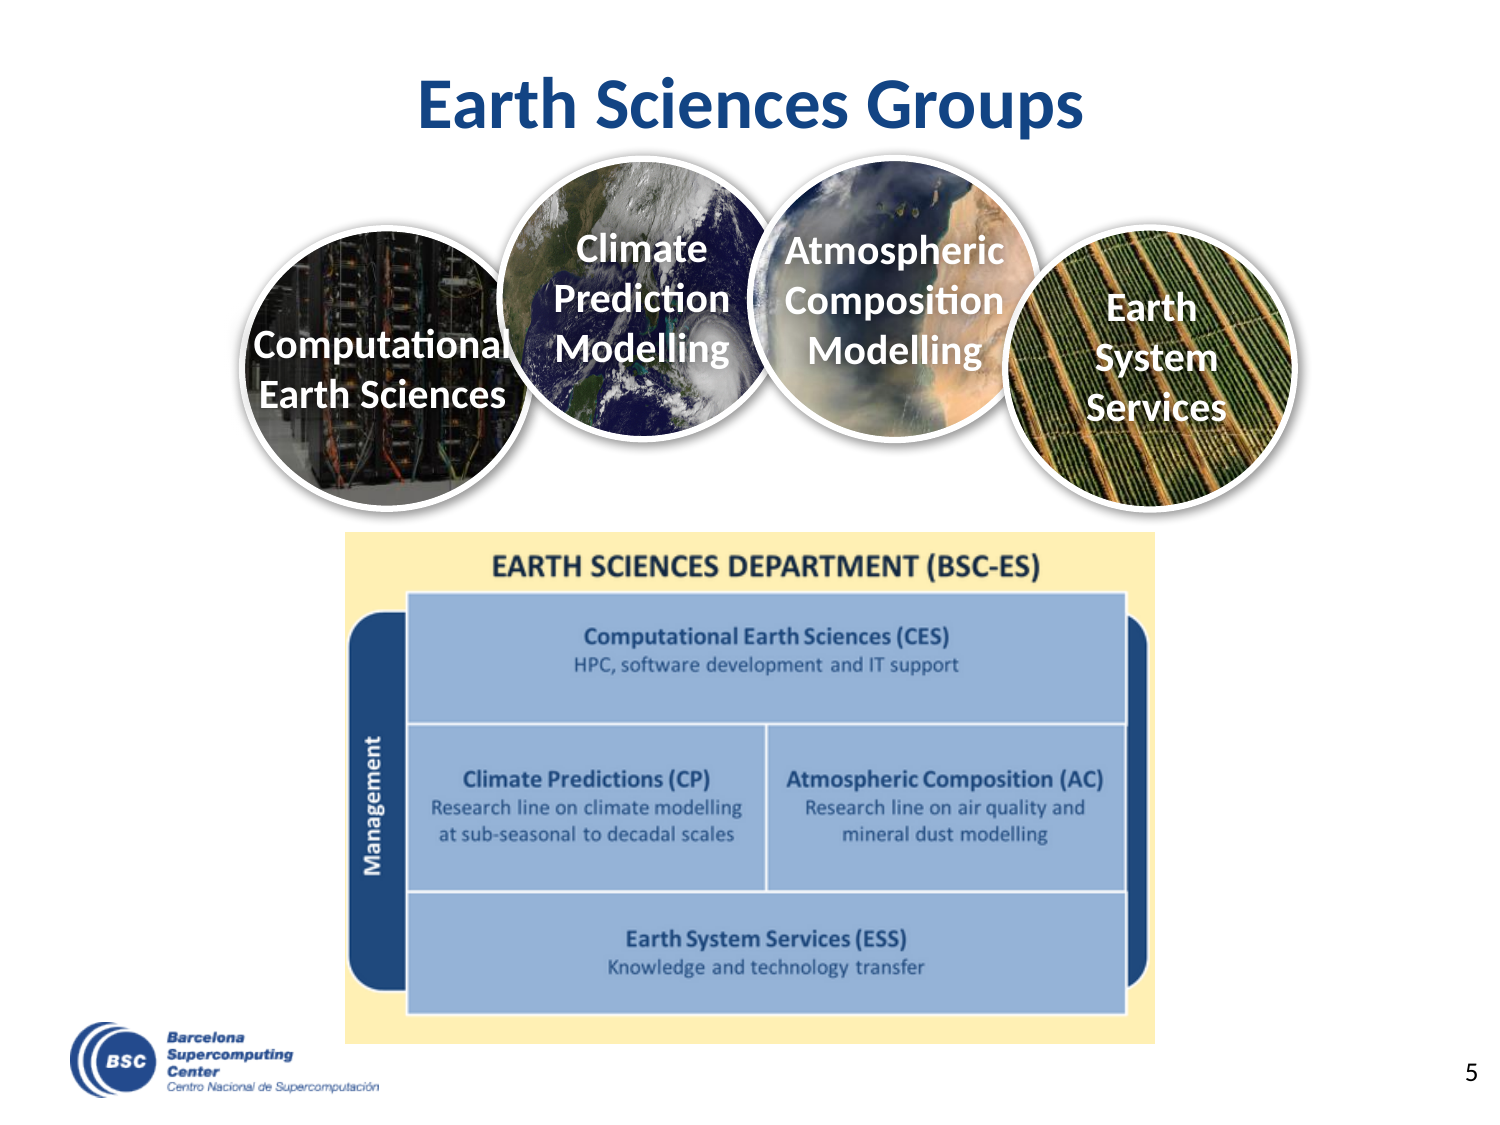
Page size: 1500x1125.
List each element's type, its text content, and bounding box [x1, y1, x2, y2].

picture [70, 532, 1155, 1098]
slide_number ‹#› [1403, 1038, 1494, 1125]
text_box [806, 157, 987, 190]
title Earth Sciences Groups [76, 35, 1427, 174]
text_box [865, 437, 925, 441]
text_box [1103, 227, 1224, 247]
text_box Computational Earth Sciences [228, 309, 537, 447]
text_box Atmospheric Composition Modelling [711, 215, 1079, 412]
text_box [612, 436, 674, 440]
text_box [1083, 494, 1216, 510]
text_box [555, 158, 730, 188]
text_box [271, 228, 448, 284]
text_box [287, 471, 486, 509]
text_box Climate Prediction Modelling [473, 213, 689, 410]
text_box Earth System Services [1026, 272, 1287, 470]
